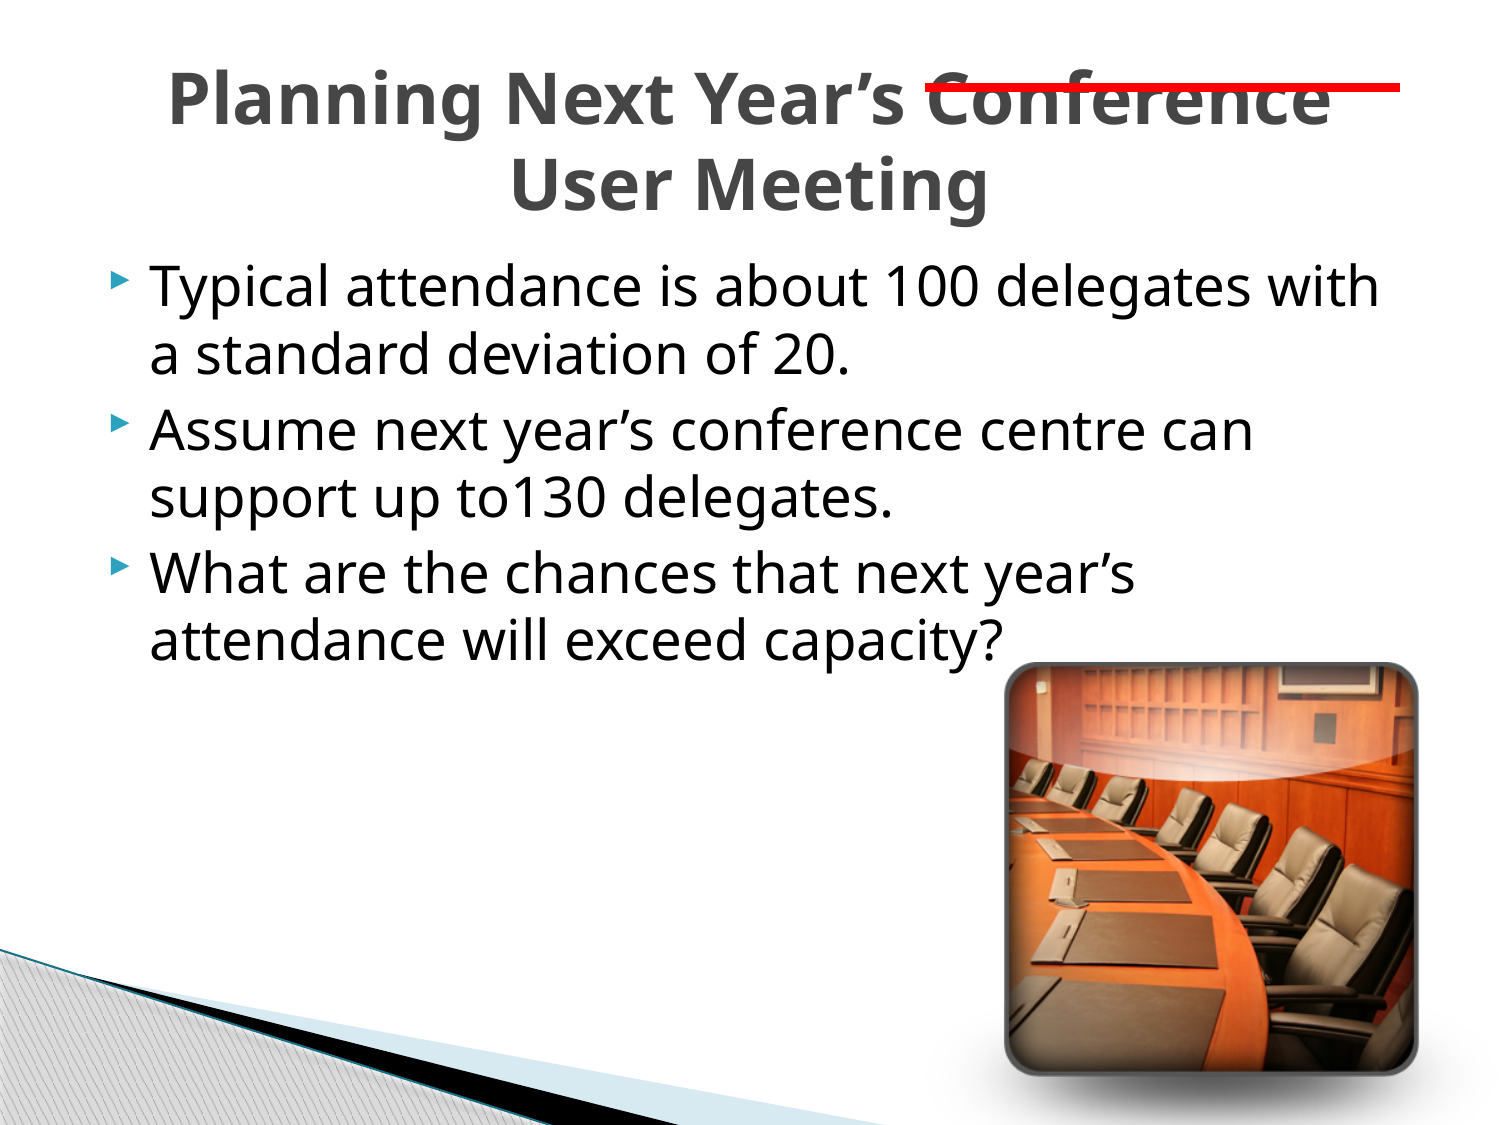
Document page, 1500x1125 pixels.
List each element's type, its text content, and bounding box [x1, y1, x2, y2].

title Planning Next Year’s Conference User Meeting [75, 45, 1425, 233]
picture [924, 662, 1498, 1125]
list Typical attendance is about 100 delegates with a standard deviation of 20. Assume next year’s conference centre can support up to130 delegates. What are the chances that next year’s attendance will exceed capacity? [75, 243, 1425, 986]
